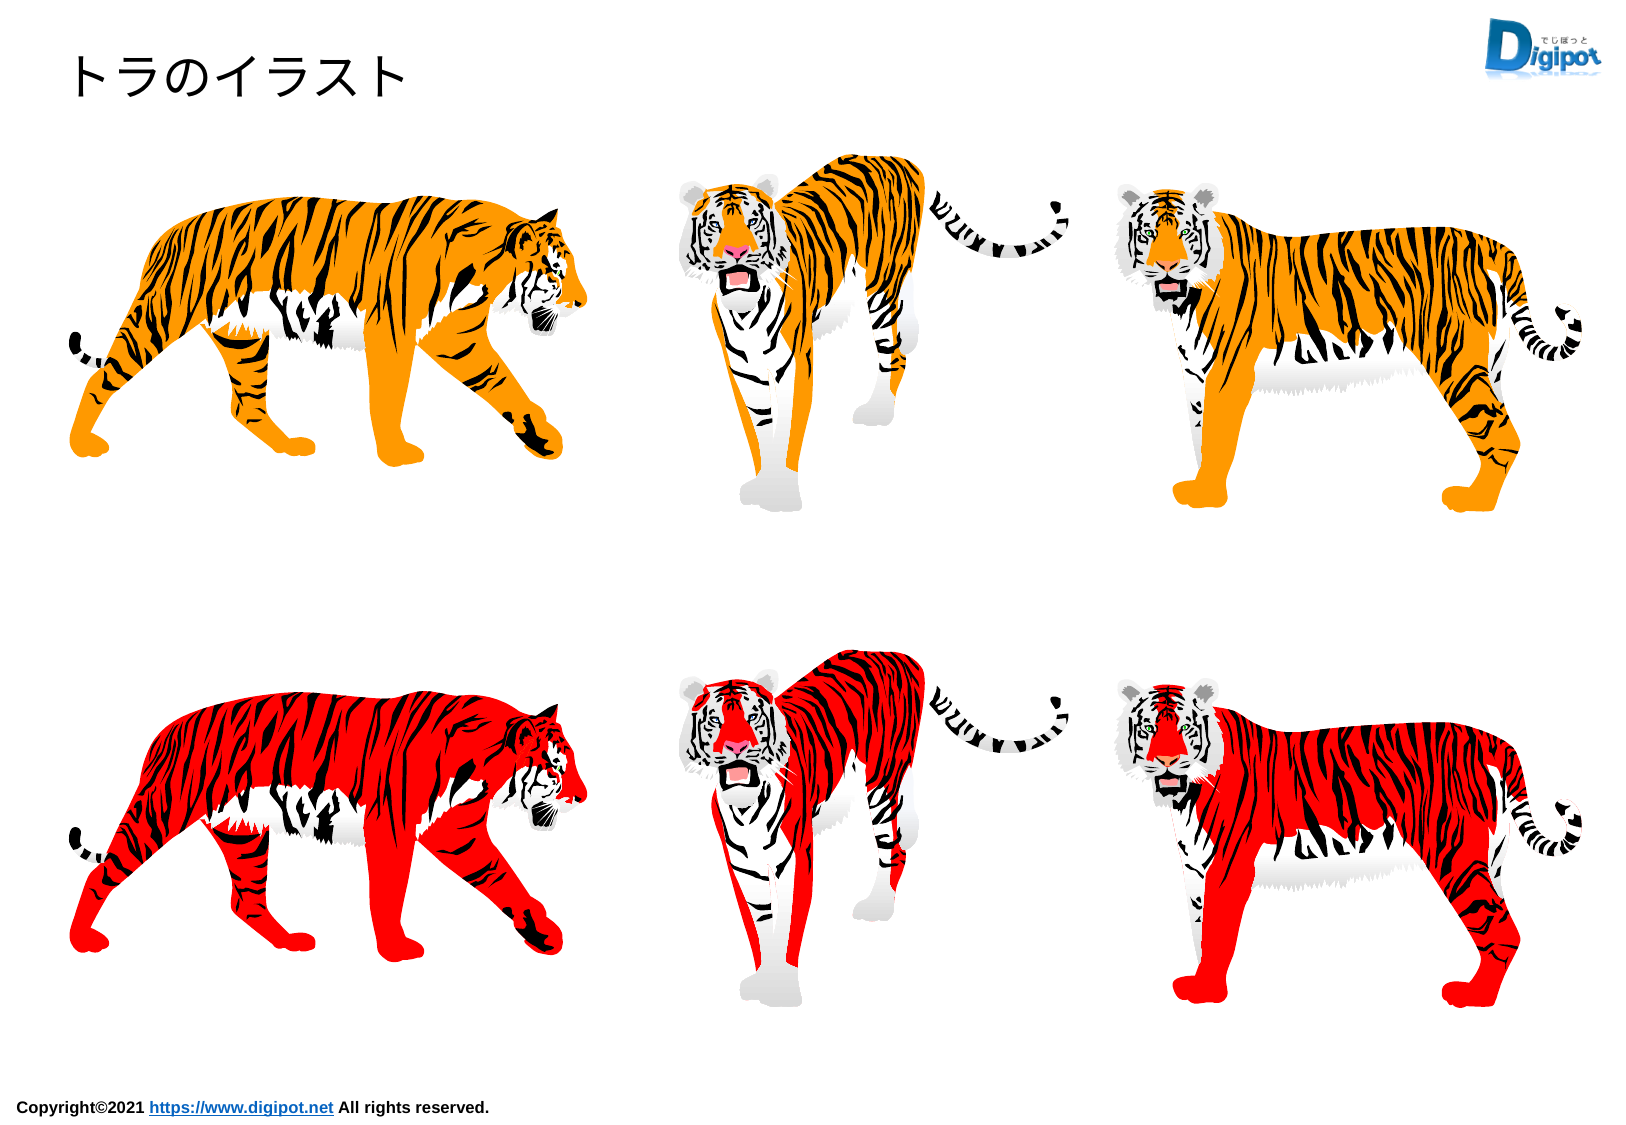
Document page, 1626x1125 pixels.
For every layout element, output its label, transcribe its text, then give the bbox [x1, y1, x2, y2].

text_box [1113, 182, 1582, 513]
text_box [68, 691, 588, 963]
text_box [678, 154, 1069, 512]
text_box トラのイラスト [47, 38, 427, 113]
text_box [68, 195, 588, 467]
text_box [678, 649, 1069, 1007]
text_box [1113, 678, 1582, 1008]
picture [1485, 18, 1602, 82]
